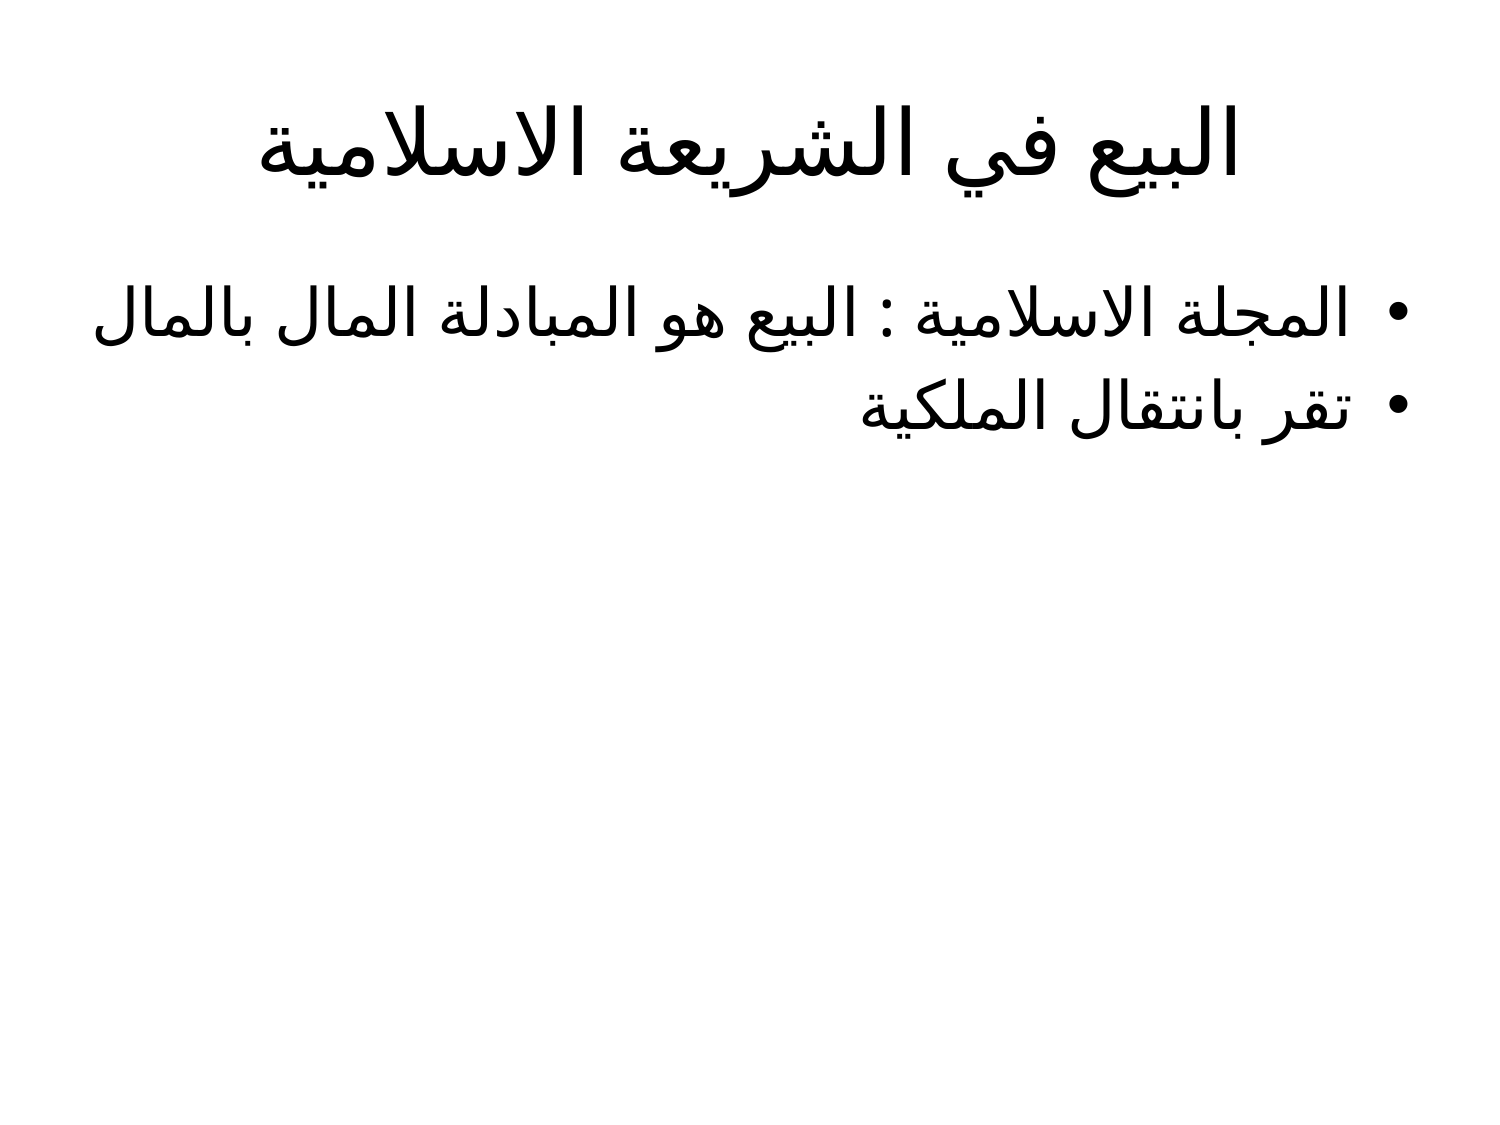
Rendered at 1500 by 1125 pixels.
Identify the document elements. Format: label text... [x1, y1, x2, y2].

list المجلة الاسلامية : البيع هو المبادلة المال بالمال تقر بانتقال الملكية [75, 262, 1425, 1005]
title البيع في الشريعة الاسلامية [75, 45, 1425, 233]
